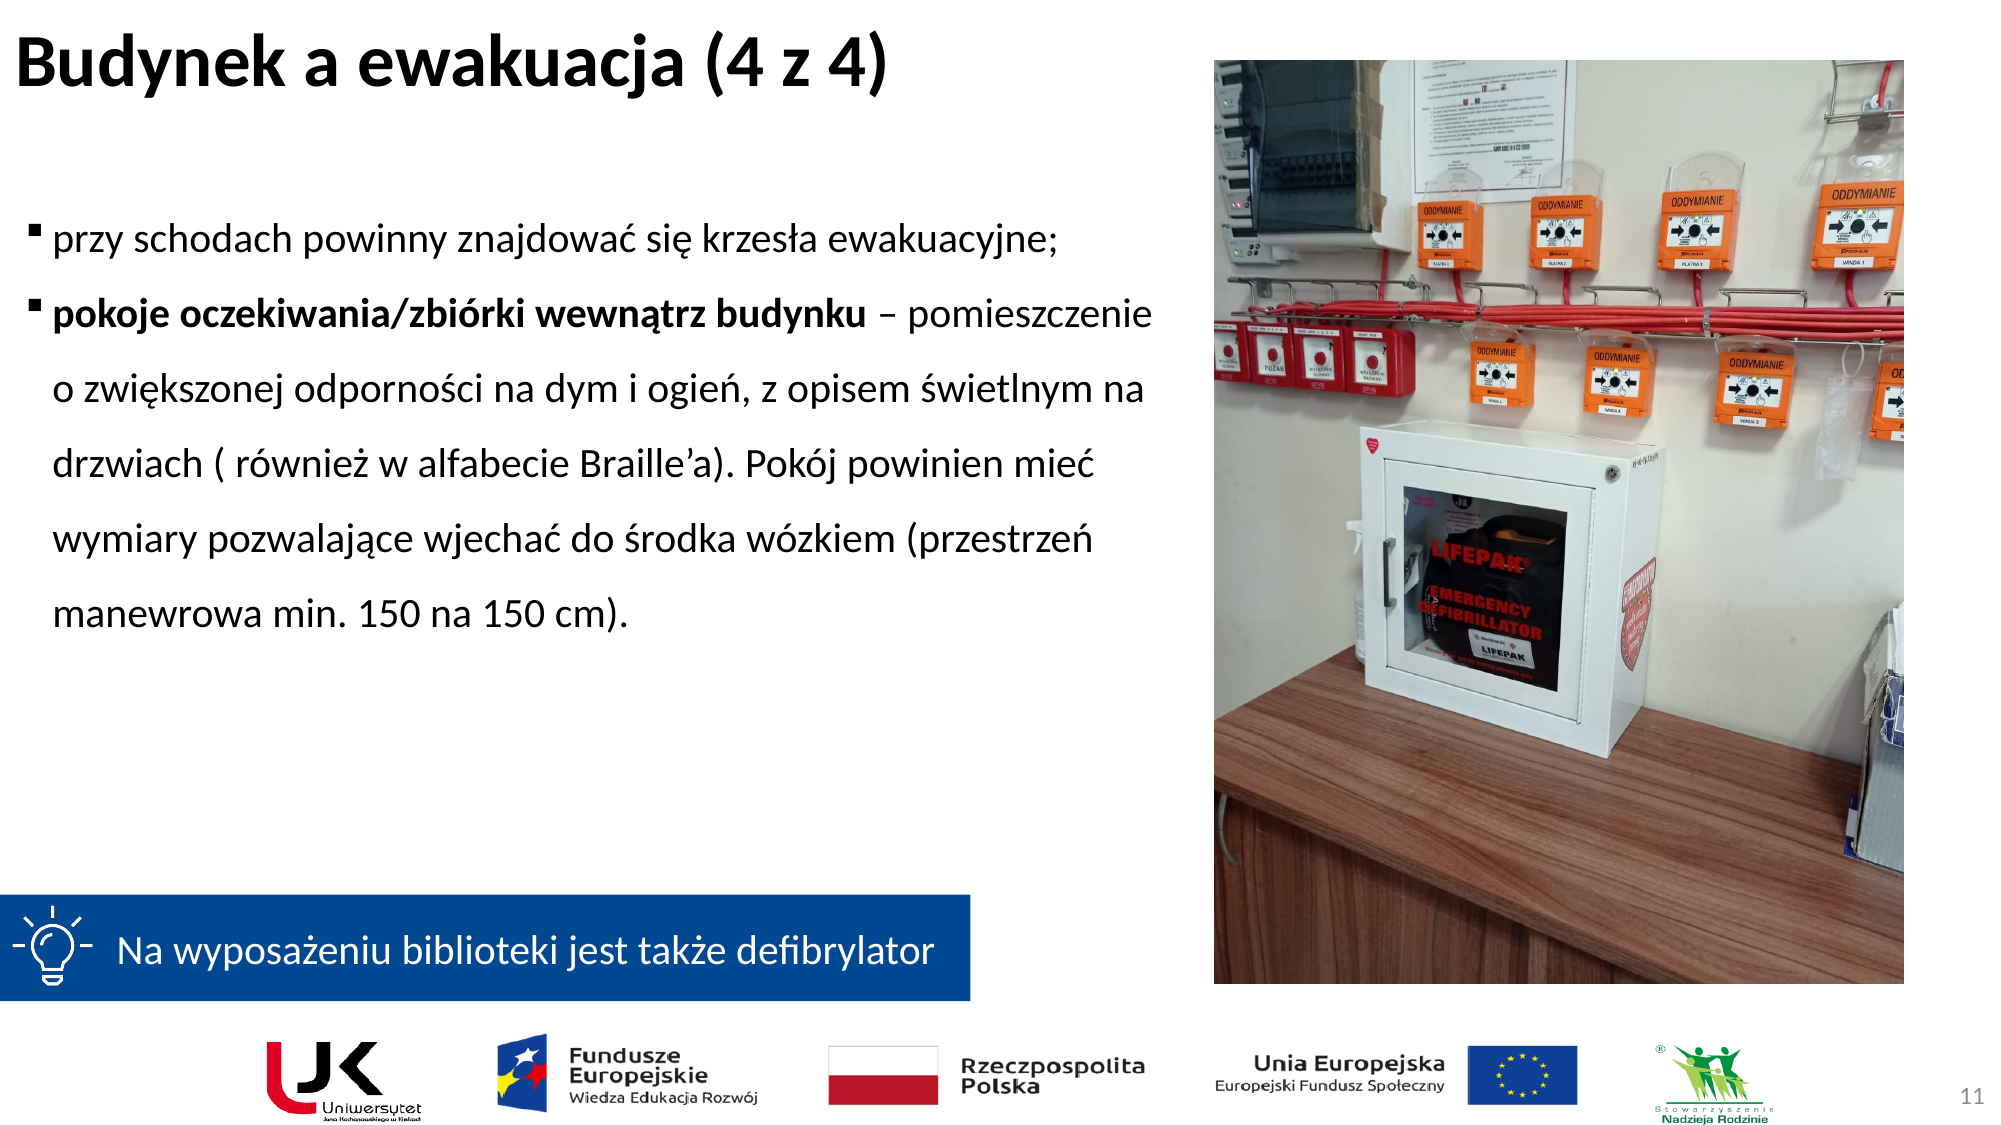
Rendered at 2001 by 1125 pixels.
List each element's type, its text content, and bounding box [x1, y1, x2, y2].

picture [266, 1042, 421, 1122]
text_box Na wyposażeniu biblioteki jest także defibrylator [0, 894, 971, 1002]
text_box przy schodach powinny znajdować się krzesła ewakuacyjne; pokoje oczekiwania/zbiórki wewnątrz budynku – pomieszczenie o zwiększonej odporności na dym i ogień, z opisem świetlnym na drzwiach ( również w alfabecie Braille’a). Pokój powinien mieć wymiary pozwalające wjechać do środka wózkiem (przestrzeń manewrowa min. 150 na 150 cm). [0, 178, 1192, 644]
picture [1655, 1044, 1774, 1065]
picture [0, 892, 106, 999]
picture [1213, 60, 1904, 984]
slide_number 11 [1634, 1065, 2000, 1125]
title Budynek a ewakuacja (4 z 4) [0, 0, 1544, 100]
picture [463, 1004, 1613, 1125]
